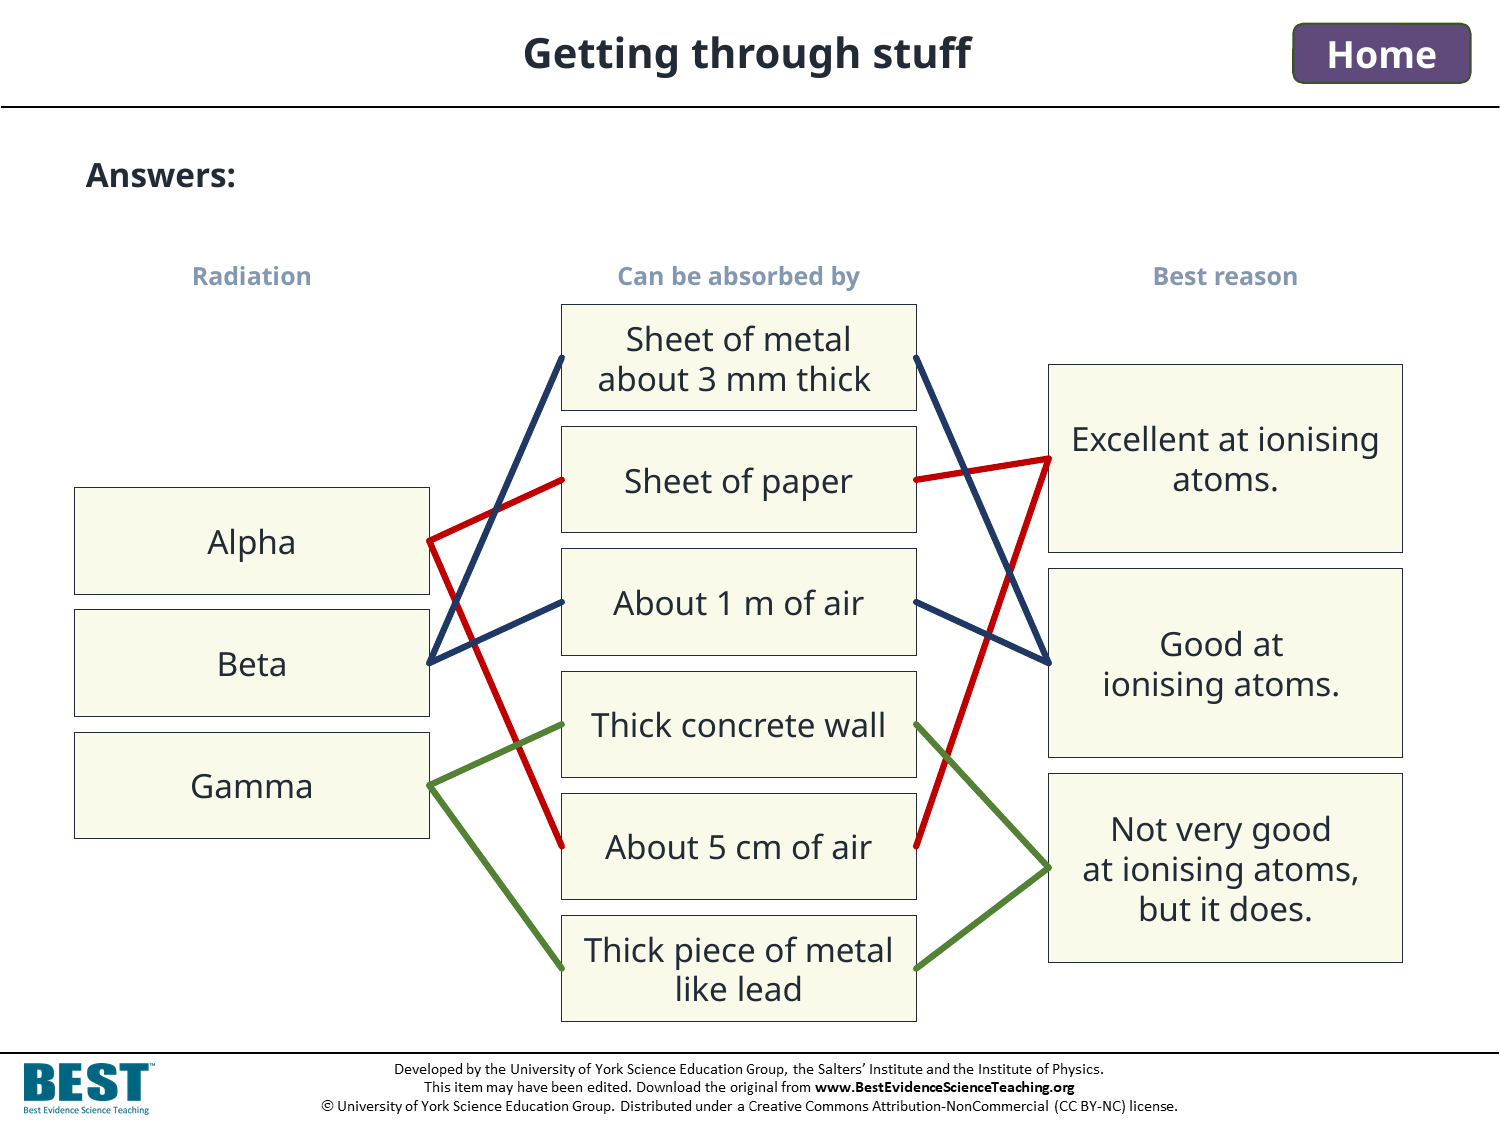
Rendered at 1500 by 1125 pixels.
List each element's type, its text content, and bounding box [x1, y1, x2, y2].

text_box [429, 602, 562, 664]
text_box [916, 602, 1049, 664]
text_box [74, 244, 1403, 1022]
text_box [429, 785, 562, 969]
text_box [916, 724, 1049, 867]
text_box Home [1292, 22, 1472, 84]
text_box Getting through stuff [23, 4, 1471, 99]
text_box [429, 724, 562, 785]
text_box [916, 357, 1049, 602]
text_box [429, 664, 562, 724]
picture [0, 106, 1500, 1125]
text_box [429, 357, 562, 602]
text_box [916, 664, 1049, 724]
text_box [916, 867, 1049, 969]
